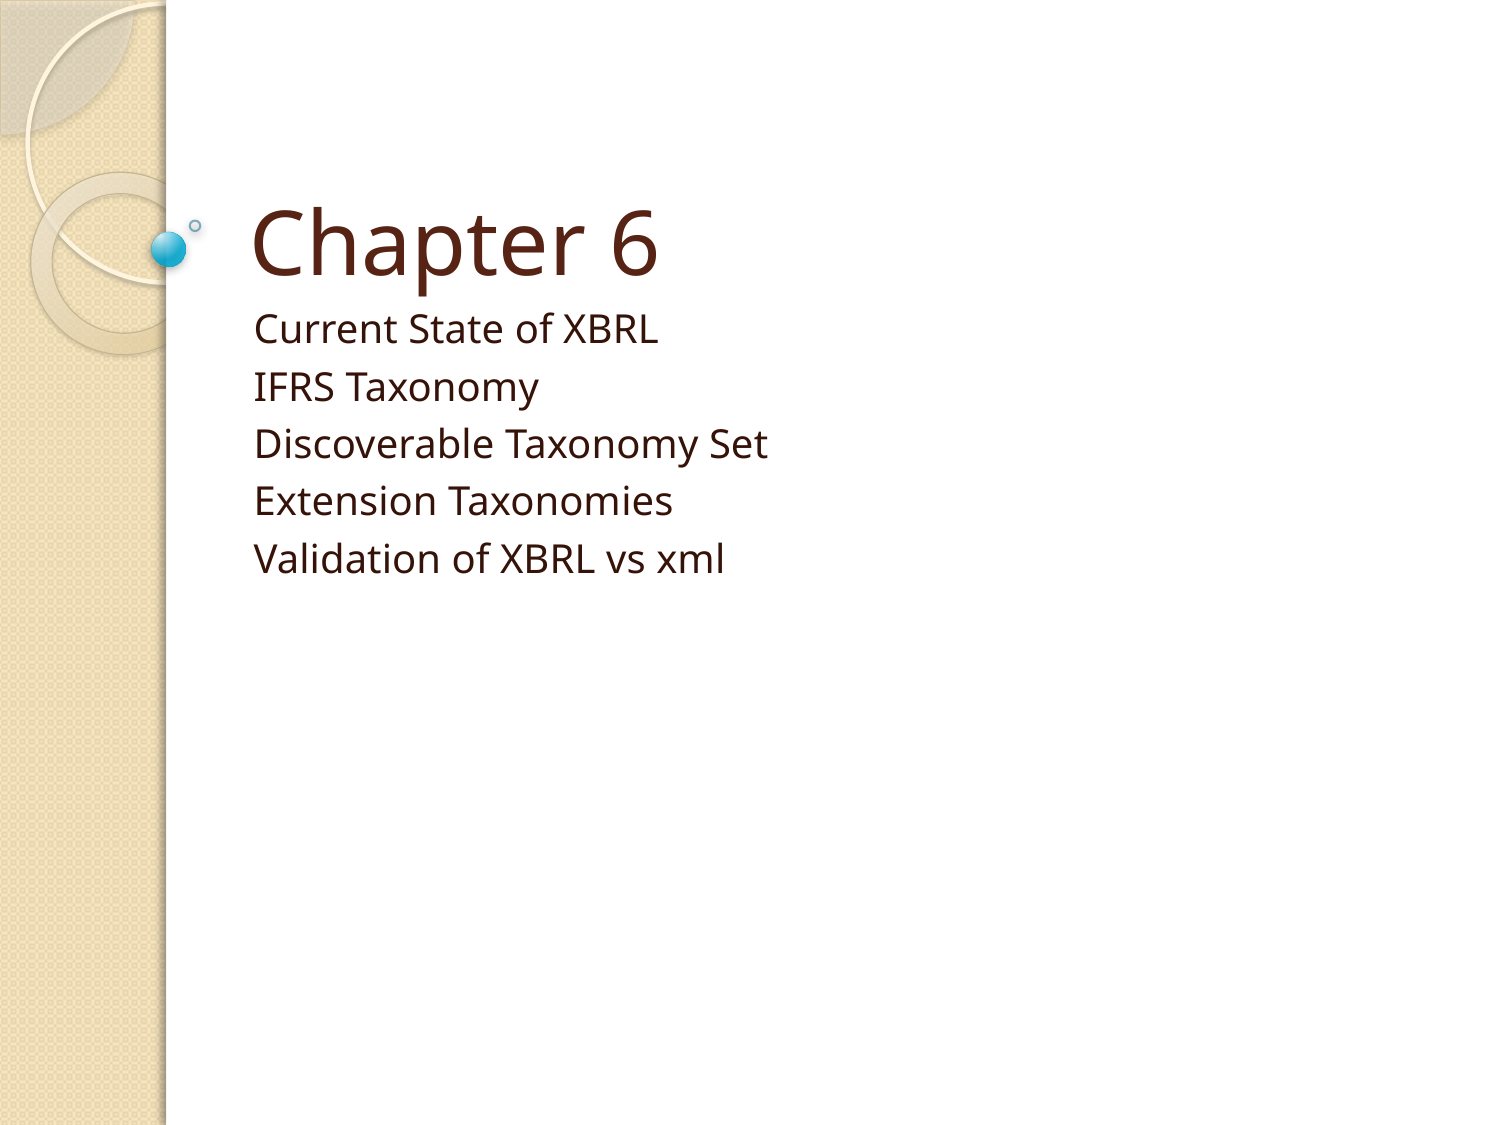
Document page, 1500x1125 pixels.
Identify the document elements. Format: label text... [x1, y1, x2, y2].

title Chapter 6 [234, 59, 1450, 301]
subtitle Current State of XBRL IFRS Taxonomy Discoverable Taxonomy Set Extension Taxonomies Validation of XBRL vs xml [234, 303, 1450, 591]
